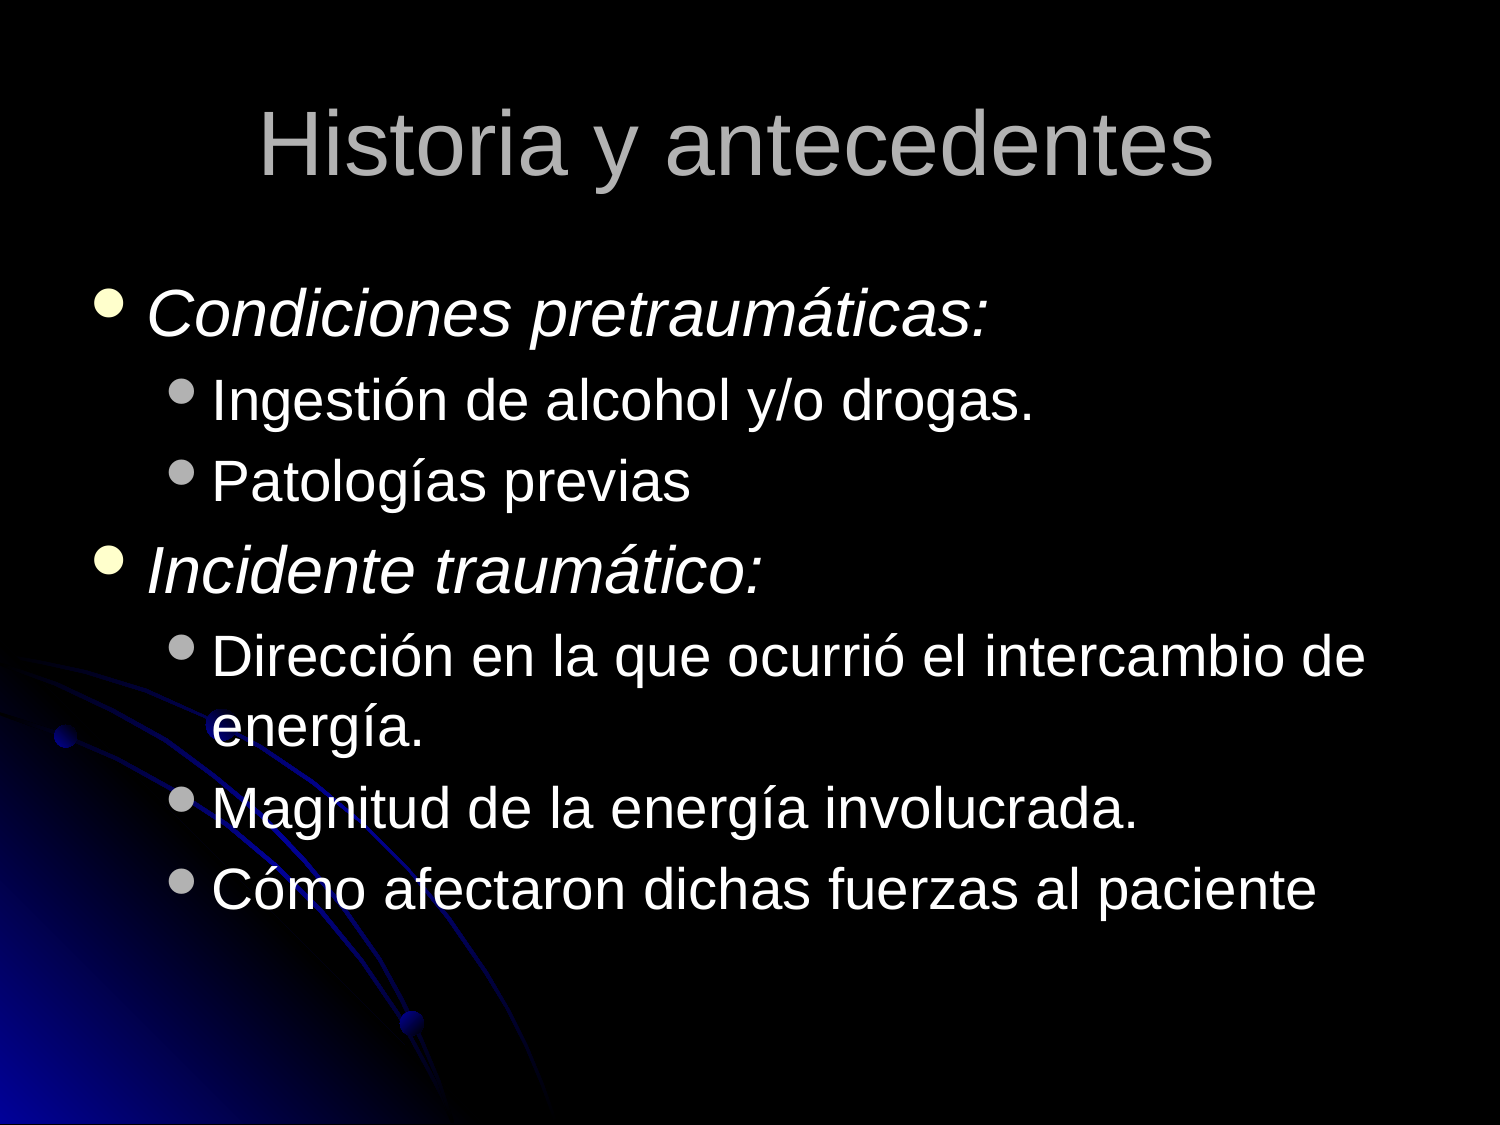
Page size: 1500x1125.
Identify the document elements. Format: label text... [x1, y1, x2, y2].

list Condiciones pretraumáticas: Ingestión de alcohol y/o drogas. Patologías previas Incidente traumático: Dirección en la que ocurrió el intercambio de energía. Magnitud de la energía involucrada. Cómo afectaron dichas fuerzas al paciente [74, 262, 1426, 1006]
title Historia y antecedentes [74, 45, 1426, 233]
